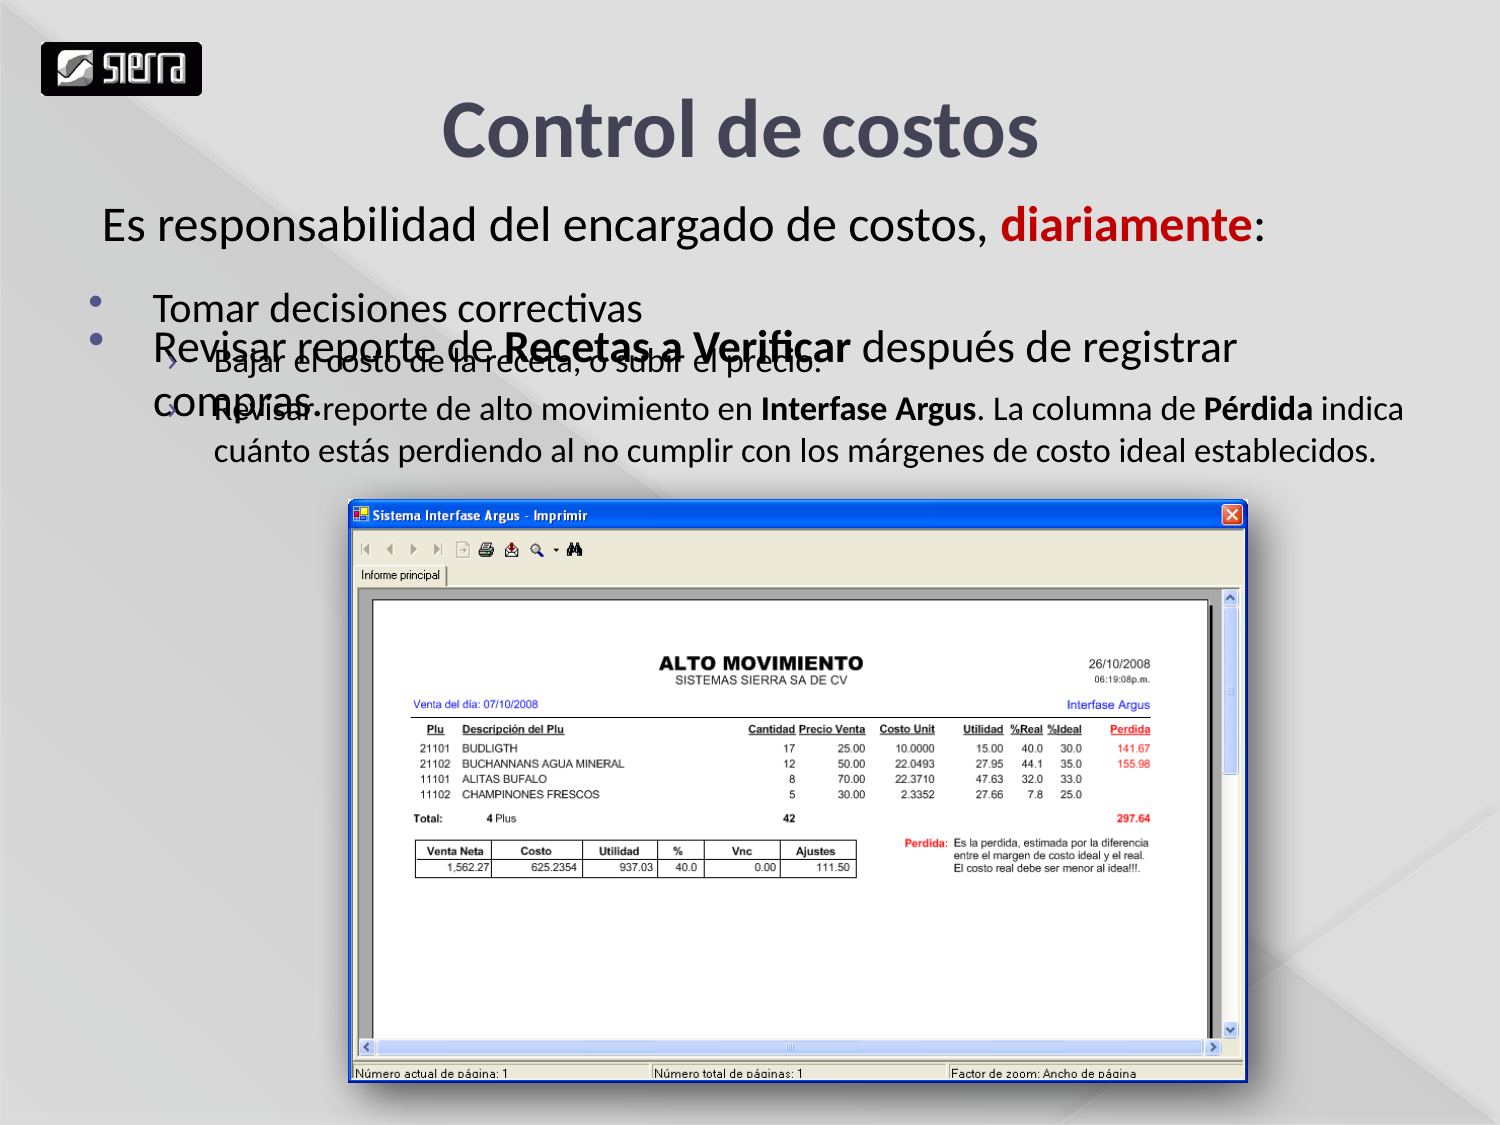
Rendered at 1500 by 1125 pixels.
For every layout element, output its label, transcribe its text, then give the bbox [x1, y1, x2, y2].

text_box Tomar decisiones correctivas Bajar el costo de la receta, o subir el precio. Revisar reporte de alto movimiento en Interfase Argus. La columna de Pérdida indica cuánto estás perdiendo al no cumplir con los márgenes de costo ideal establecidos. [64, 273, 1425, 516]
text_box Es responsabilidad del encargado de costos, diariamente: [76, 184, 1427, 279]
picture [41, 42, 202, 97]
text_box Control de costos [427, 66, 1055, 182]
picture [348, 499, 1248, 1083]
